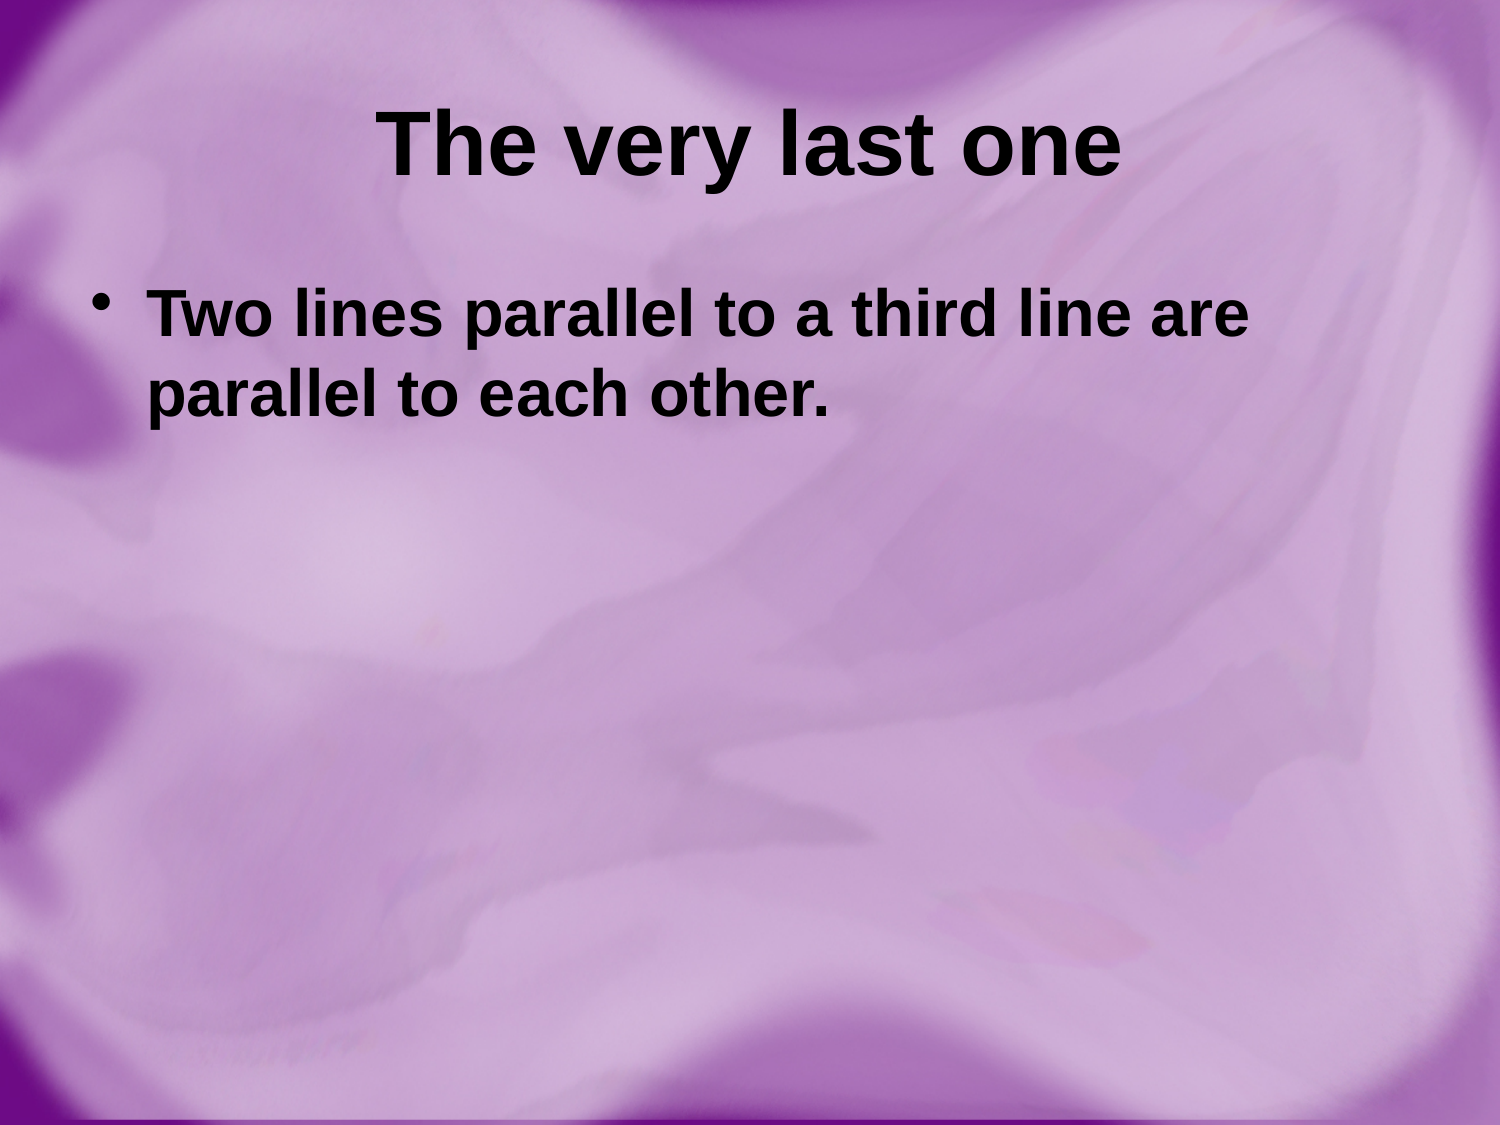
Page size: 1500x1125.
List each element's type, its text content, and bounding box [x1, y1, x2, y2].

picture [0, 0, 1500, 1125]
list Two lines parallel to a third line are parallel to each other. [74, 262, 1426, 1006]
title The very last one [74, 44, 1426, 233]
